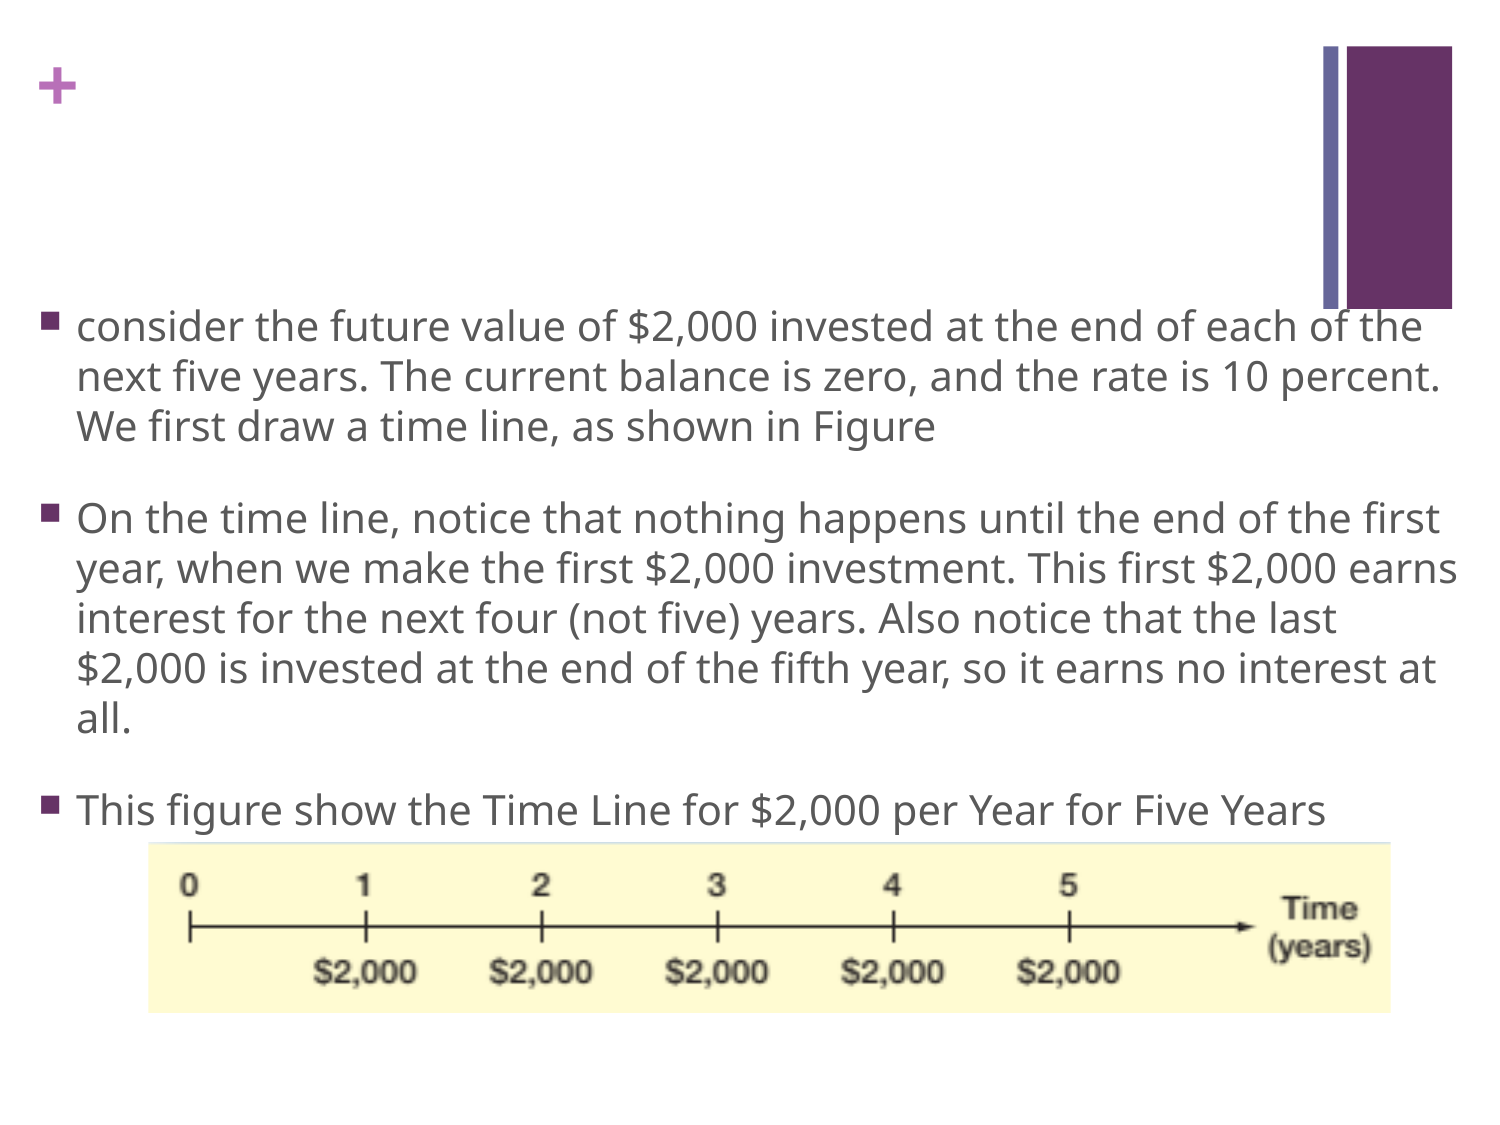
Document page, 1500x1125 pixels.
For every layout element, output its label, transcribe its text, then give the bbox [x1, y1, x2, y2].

picture [147, 842, 1392, 1014]
list consider the future value of $2,000 invested at the end of each of the next five years. The current balance is zero, and the rate is 10 percent. We first draw a time line, as shown in Figure On the time line, notice that nothing happens until the end of the first year, when we make the first $2,000 investment. This first $2,000 earns interest for the next four (not five) years. Also notice that the last $2,000 is invested at the end of the fifth year, so it earns no interest at all. This figure show the Time Line for $2,000 per Year for Five Years [23, 292, 1474, 1063]
